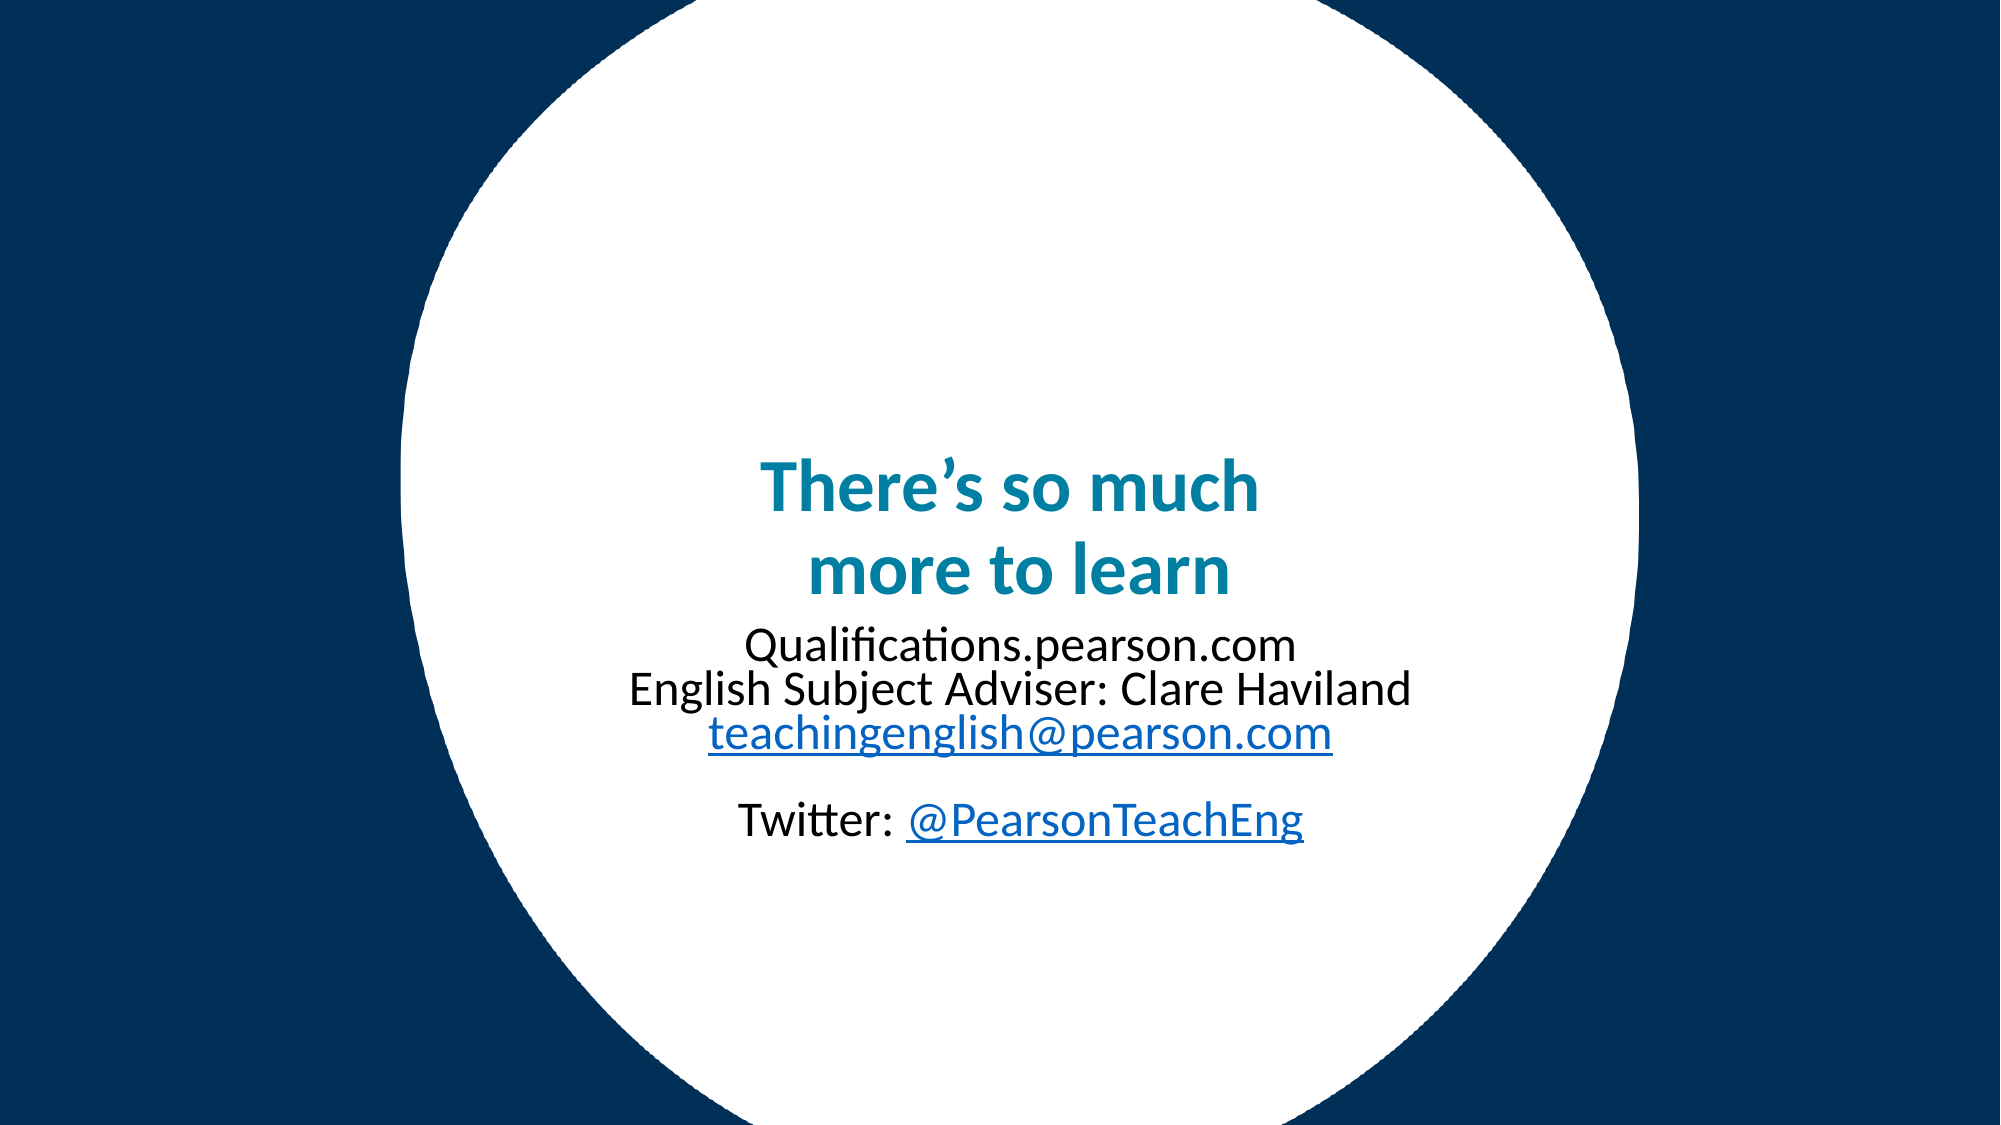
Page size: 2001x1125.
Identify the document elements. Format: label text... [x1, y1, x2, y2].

picture [400, 0, 1639, 1125]
title There’s so much more to learn [510, 447, 1529, 610]
list Qualifications.pearson.com English Subject Adviser: Clare Haviland teachingenglish@pearson.com Twitter: @PearsonTeachEng [512, 628, 1529, 840]
